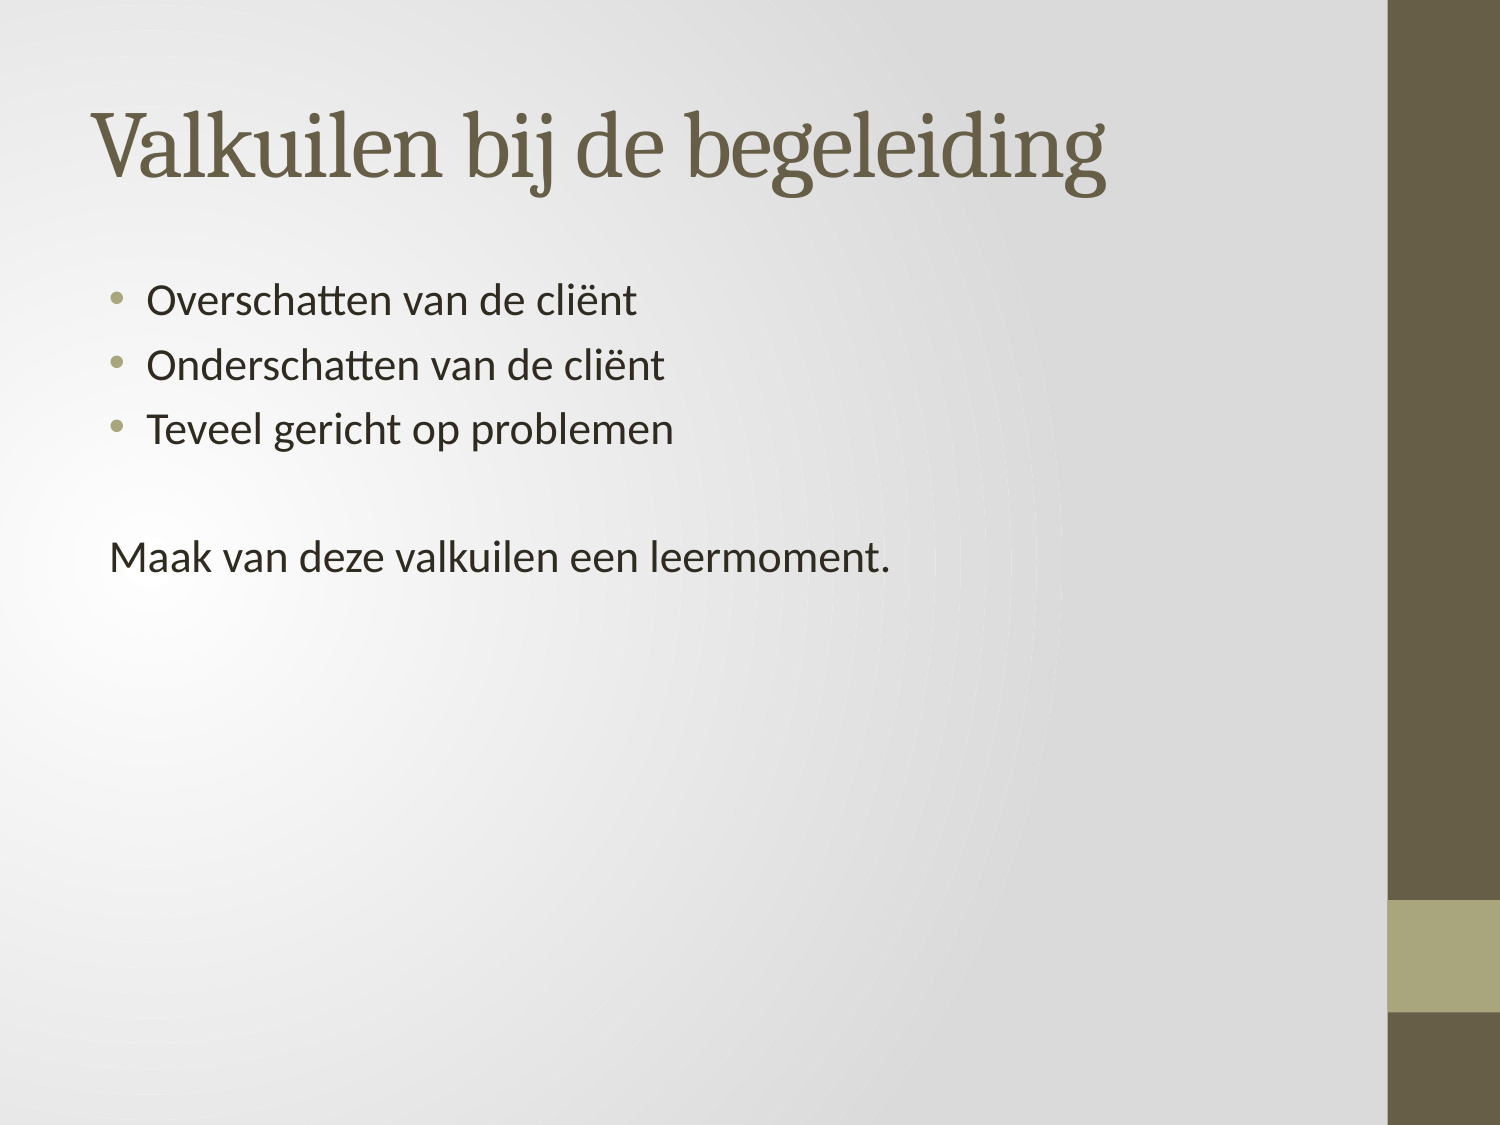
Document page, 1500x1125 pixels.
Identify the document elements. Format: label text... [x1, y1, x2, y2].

title Valkuilen bij de begeleiding [75, 45, 1325, 233]
list Overschatten van de cliënt Onderschatten van de cliënt Teveel gericht op problemen Maak van deze valkuilen een leermoment. [75, 262, 1325, 1050]
